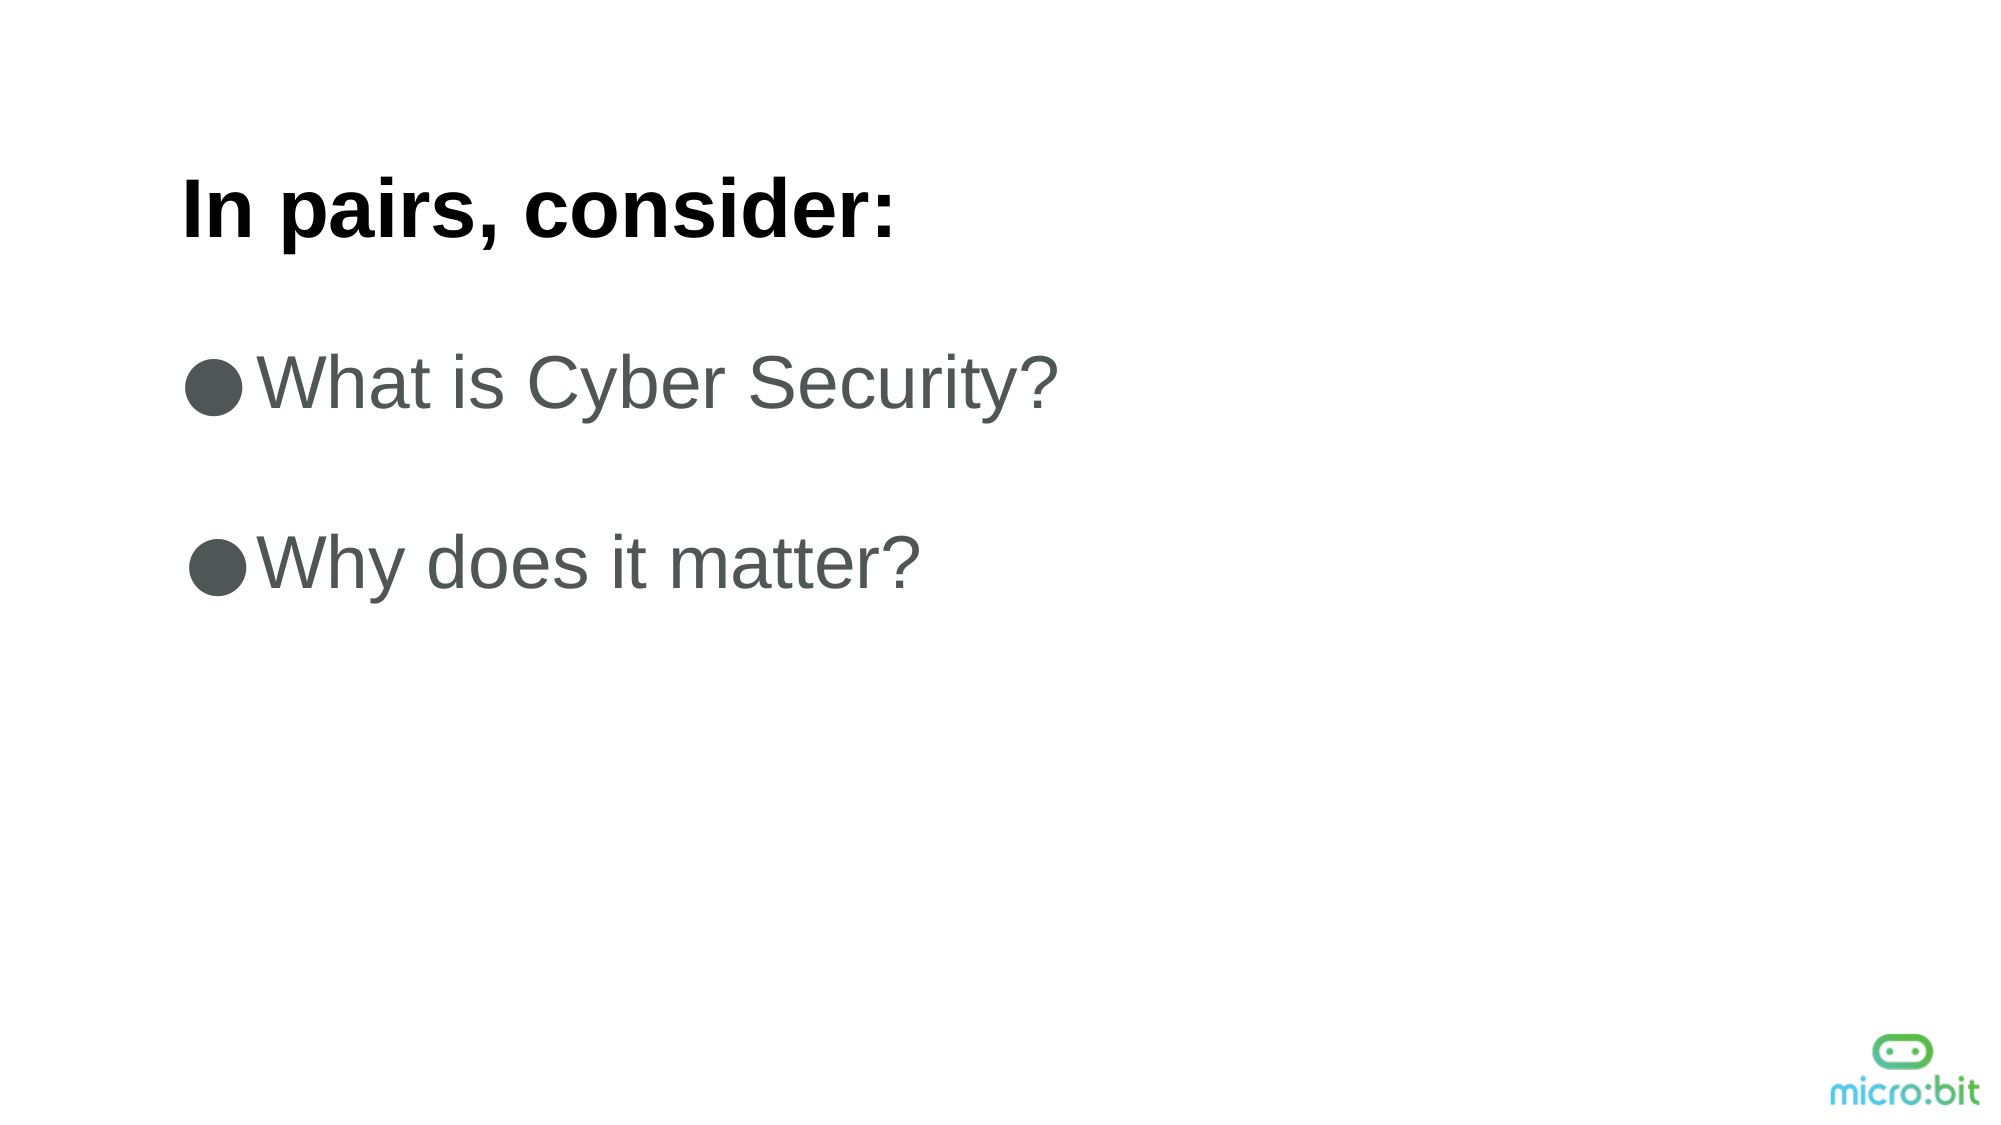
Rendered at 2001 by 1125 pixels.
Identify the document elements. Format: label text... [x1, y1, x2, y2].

picture [1830, 1029, 1980, 1106]
text_box In pairs, consider: What is Cyber Security? Why does it matter? [166, 60, 1918, 884]
